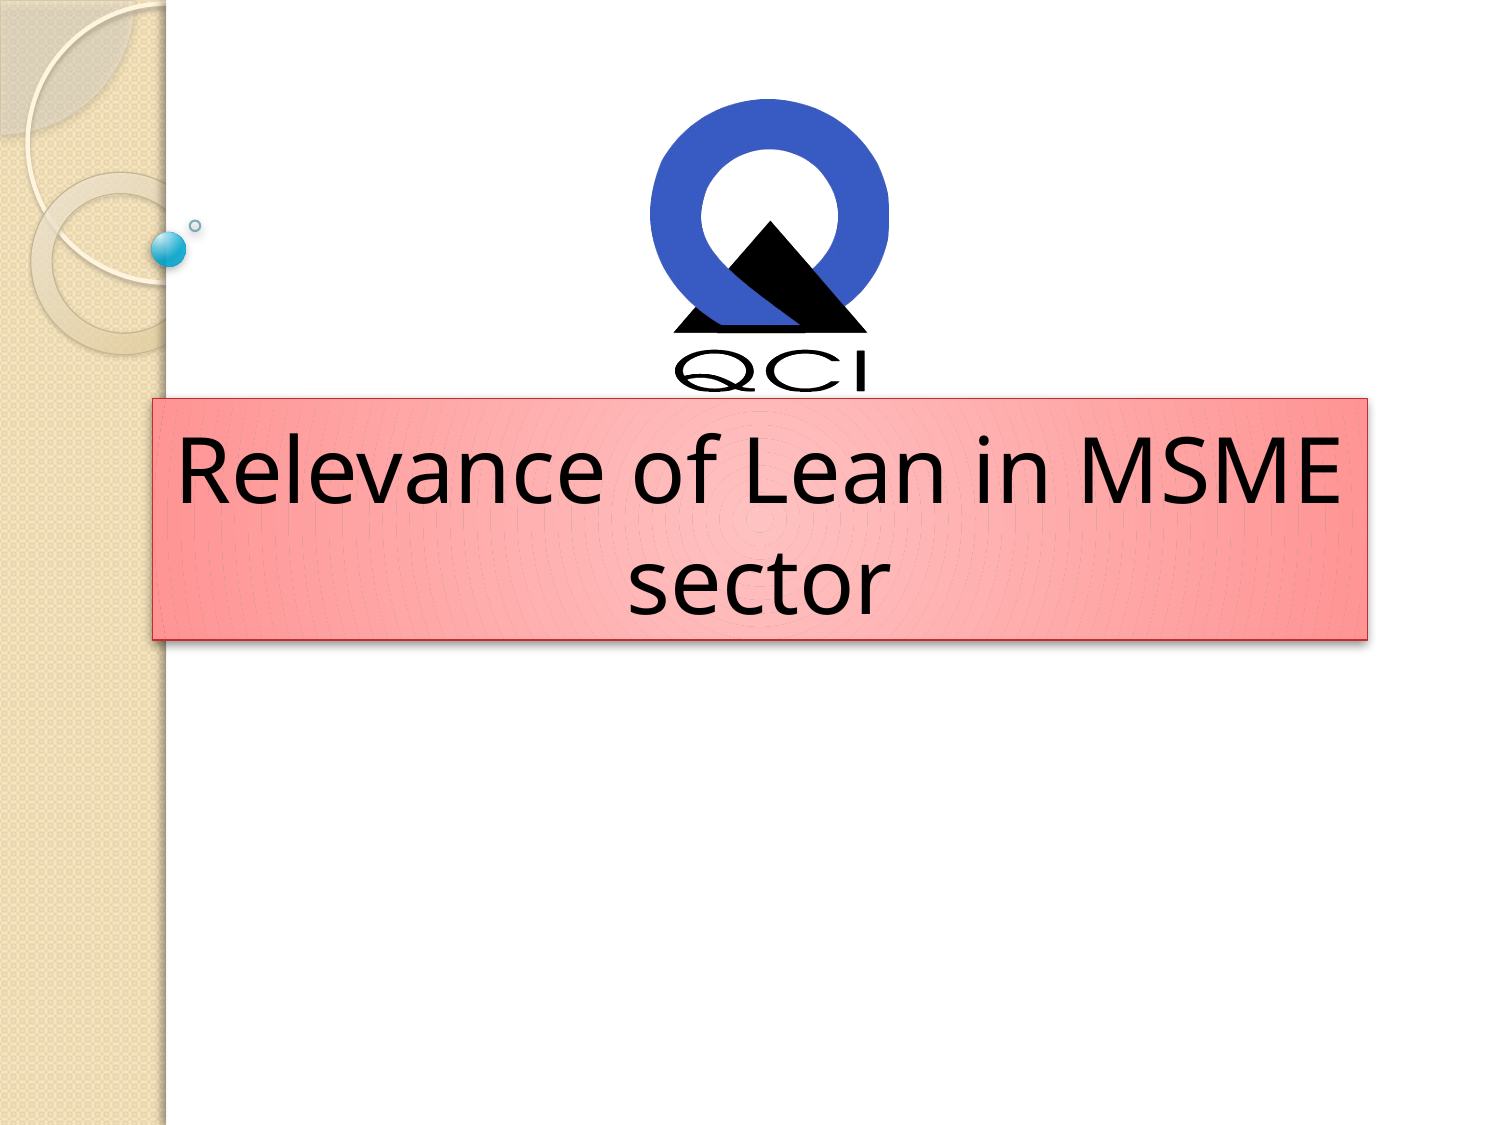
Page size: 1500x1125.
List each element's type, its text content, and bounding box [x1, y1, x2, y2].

text_box Relevance of Lean in MSME sector [152, 398, 1368, 641]
picture [649, 99, 889, 393]
